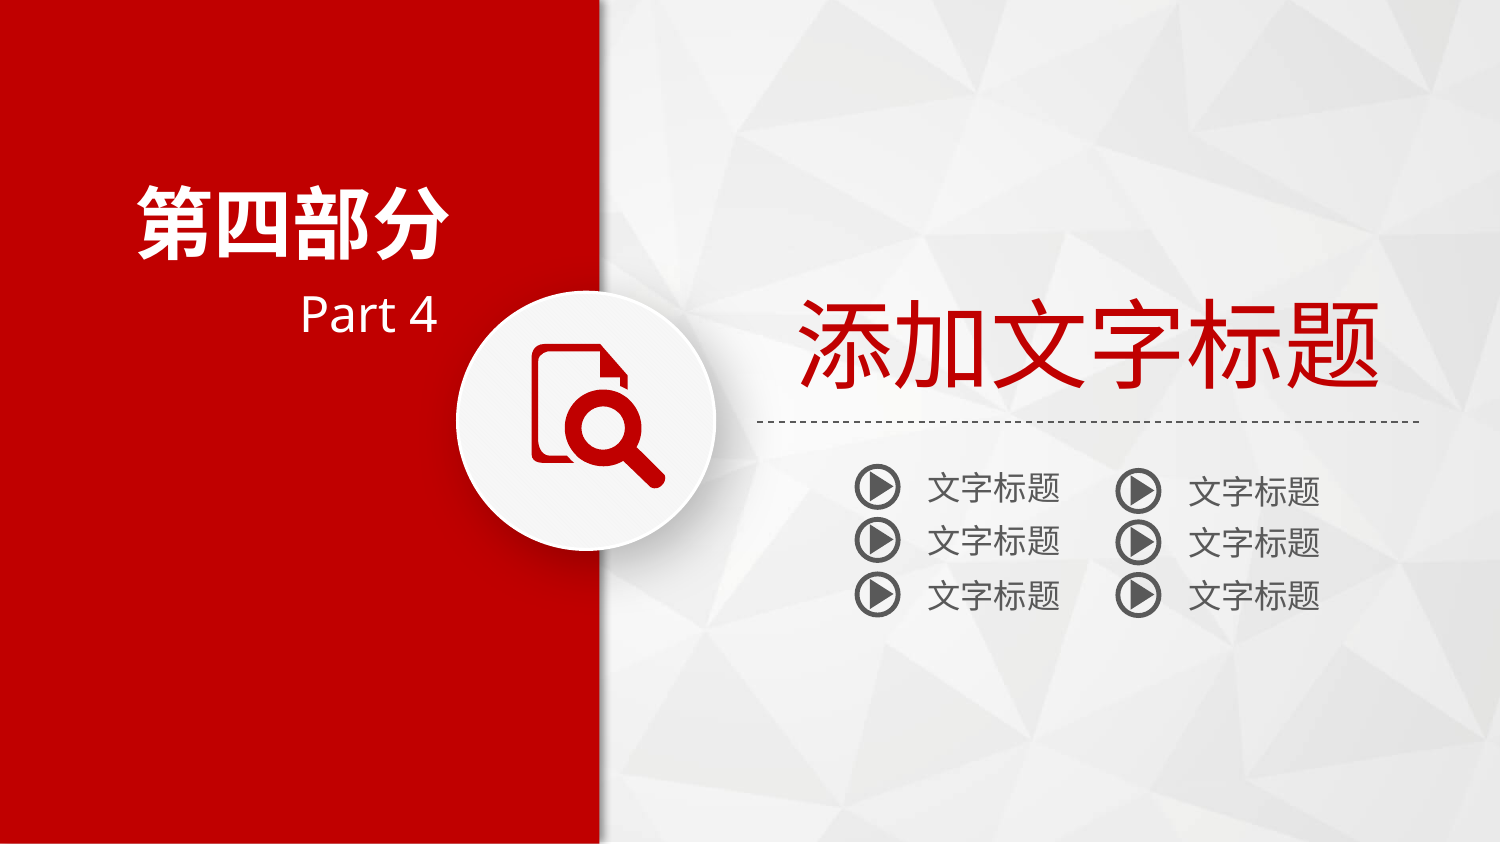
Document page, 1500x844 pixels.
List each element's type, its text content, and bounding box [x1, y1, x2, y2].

text_box Part 4 [156, 277, 449, 349]
text_box 第四部分 [119, 168, 467, 275]
picture [601, 0, 1500, 842]
text_box [455, 290, 717, 552]
text_box 添加文字标题 [723, 277, 1455, 407]
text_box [854, 567, 1077, 624]
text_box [1115, 514, 1338, 567]
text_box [1115, 463, 1338, 514]
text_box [854, 459, 1077, 512]
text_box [1115, 567, 1338, 624]
text_box [0, 0, 601, 844]
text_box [530, 343, 668, 492]
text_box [854, 512, 1077, 567]
